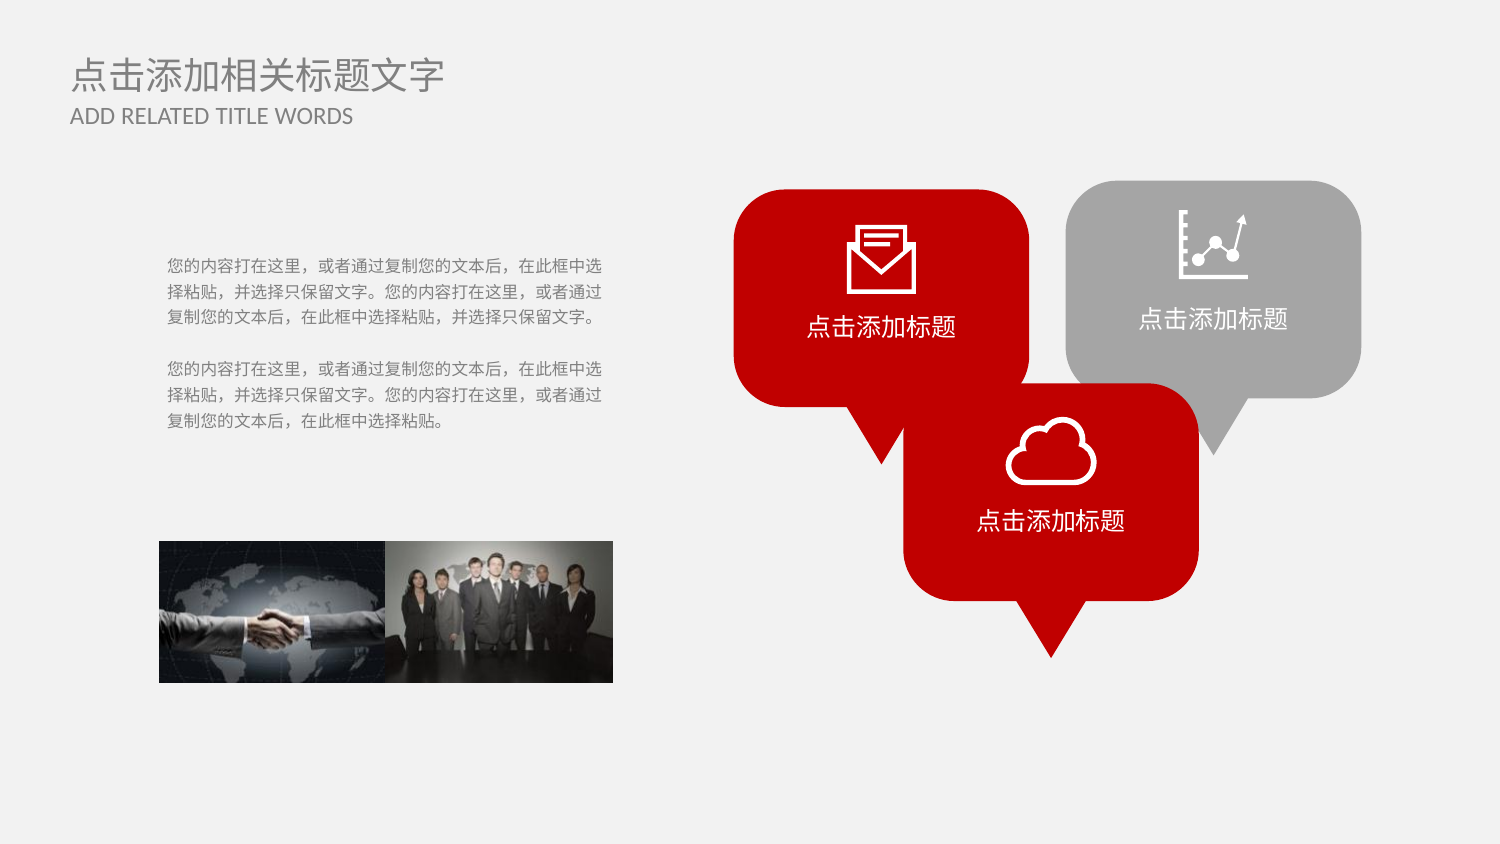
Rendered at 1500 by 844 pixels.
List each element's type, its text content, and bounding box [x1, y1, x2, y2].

text_box [1005, 416, 1097, 486]
text_box 点击添加标题 [903, 383, 1199, 659]
text_box ADD RELATED TITLE WORDS [54, 91, 371, 138]
text_box 点击添加标题 [733, 189, 1030, 465]
text_box [846, 224, 916, 294]
text_box 点击添加相关标题文字 [54, 43, 462, 105]
text_box 您的内容打在这里，或者通过复制您的文本后，在此框中选择粘贴，并选择只保留文字。您的内容打在这里，或者通过复制您的文本后，在此框中选择粘贴，并选择只保留文字。 您的内容打在这里，或者通过复制您的文本后，在此框中选择粘贴，并选择只保留文字。您的内容打在这里，或者通过复制您的文本后，在此框中选择粘贴。 [152, 242, 620, 468]
text_box [1178, 210, 1248, 280]
text_box 点击添加标题 [1065, 180, 1362, 456]
picture [158, 541, 613, 683]
